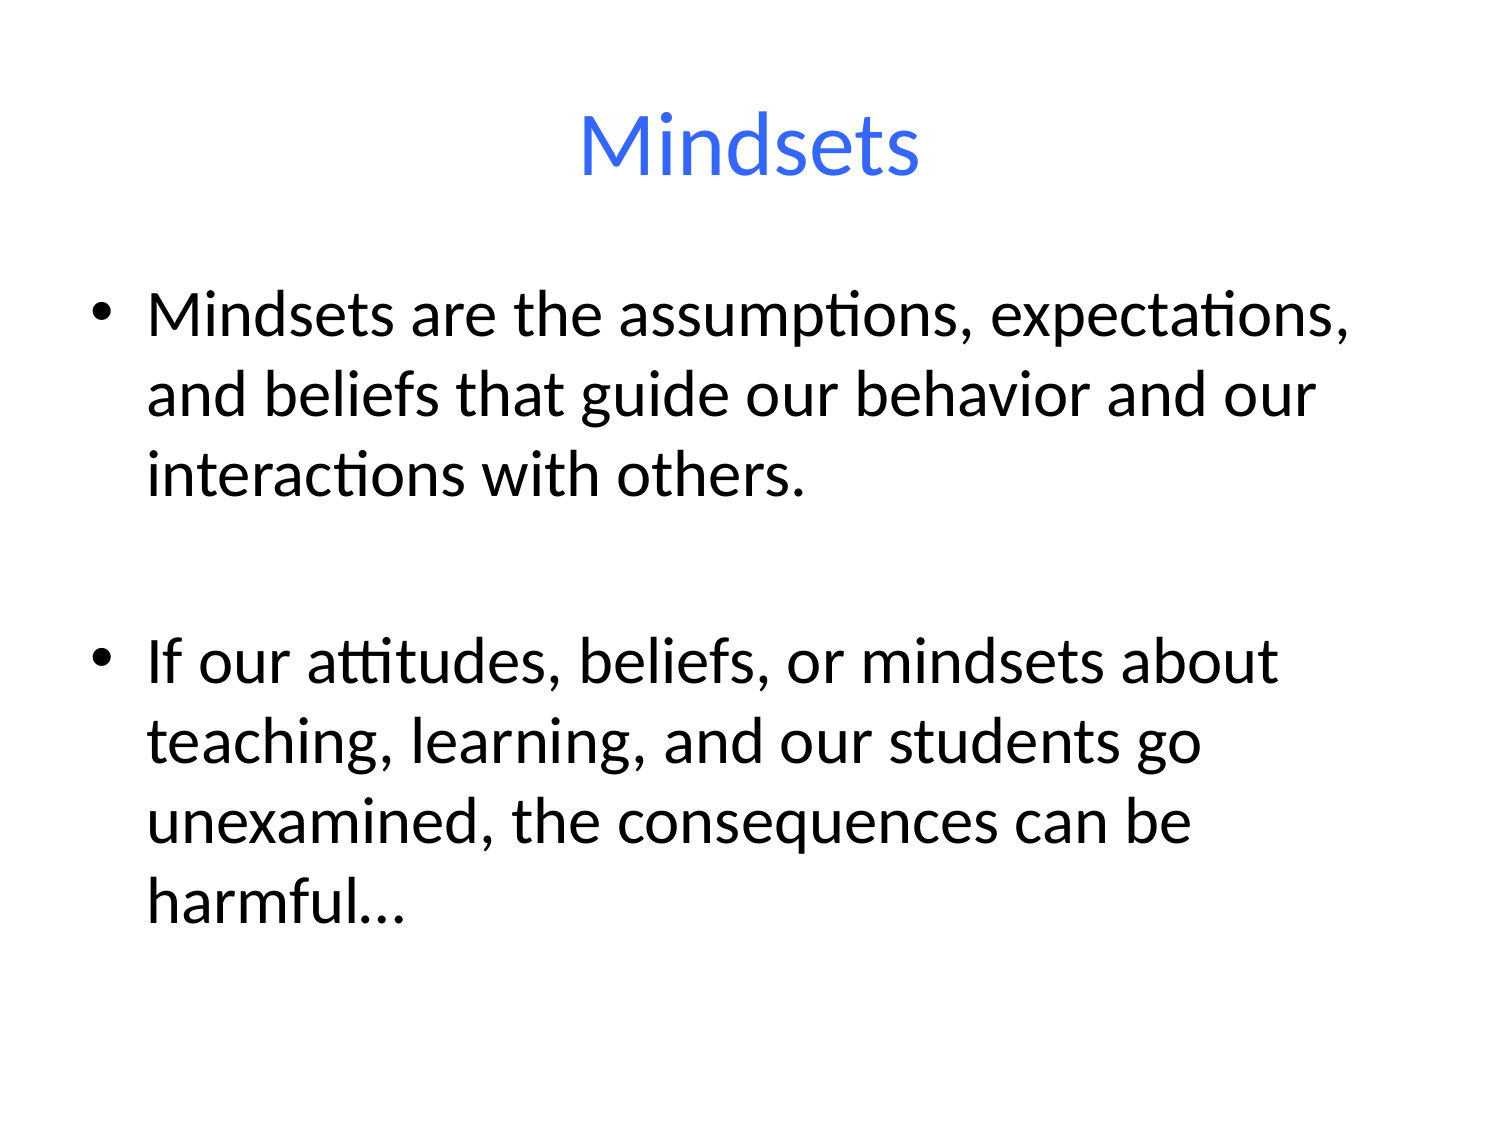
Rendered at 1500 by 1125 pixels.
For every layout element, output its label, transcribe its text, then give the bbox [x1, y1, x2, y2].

title Mindsets [75, 45, 1425, 233]
list Mindsets are the assumptions, expectations, and beliefs that guide our behavior and our interactions with others. If our attitudes, beliefs, or mindsets about teaching, learning, and our students go unexamined, the consequences can be harmful… [75, 262, 1425, 1005]
